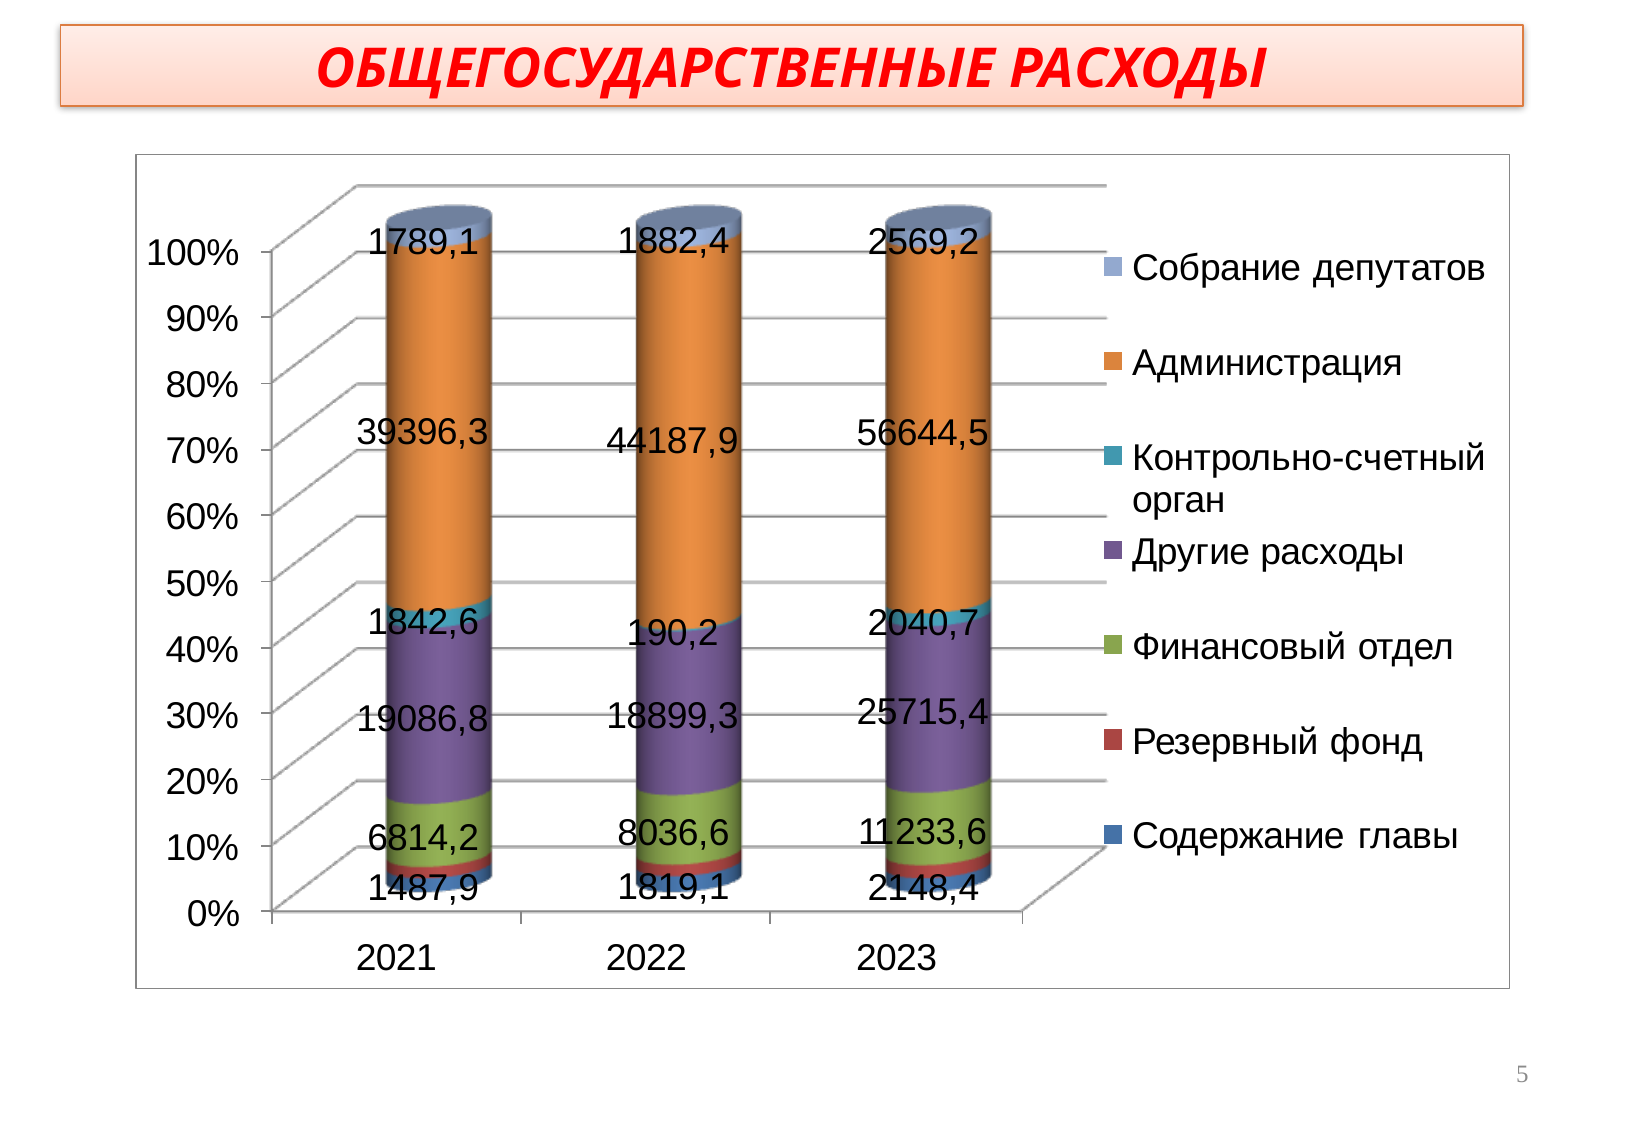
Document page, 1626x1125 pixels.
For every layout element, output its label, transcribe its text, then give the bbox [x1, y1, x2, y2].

title ОБЩЕГОСУДАРСТВЕННЫЕ РАСХОДЫ [60, 24, 1524, 107]
slide_number 5 [1164, 1042, 1544, 1103]
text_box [126, 145, 1519, 998]
